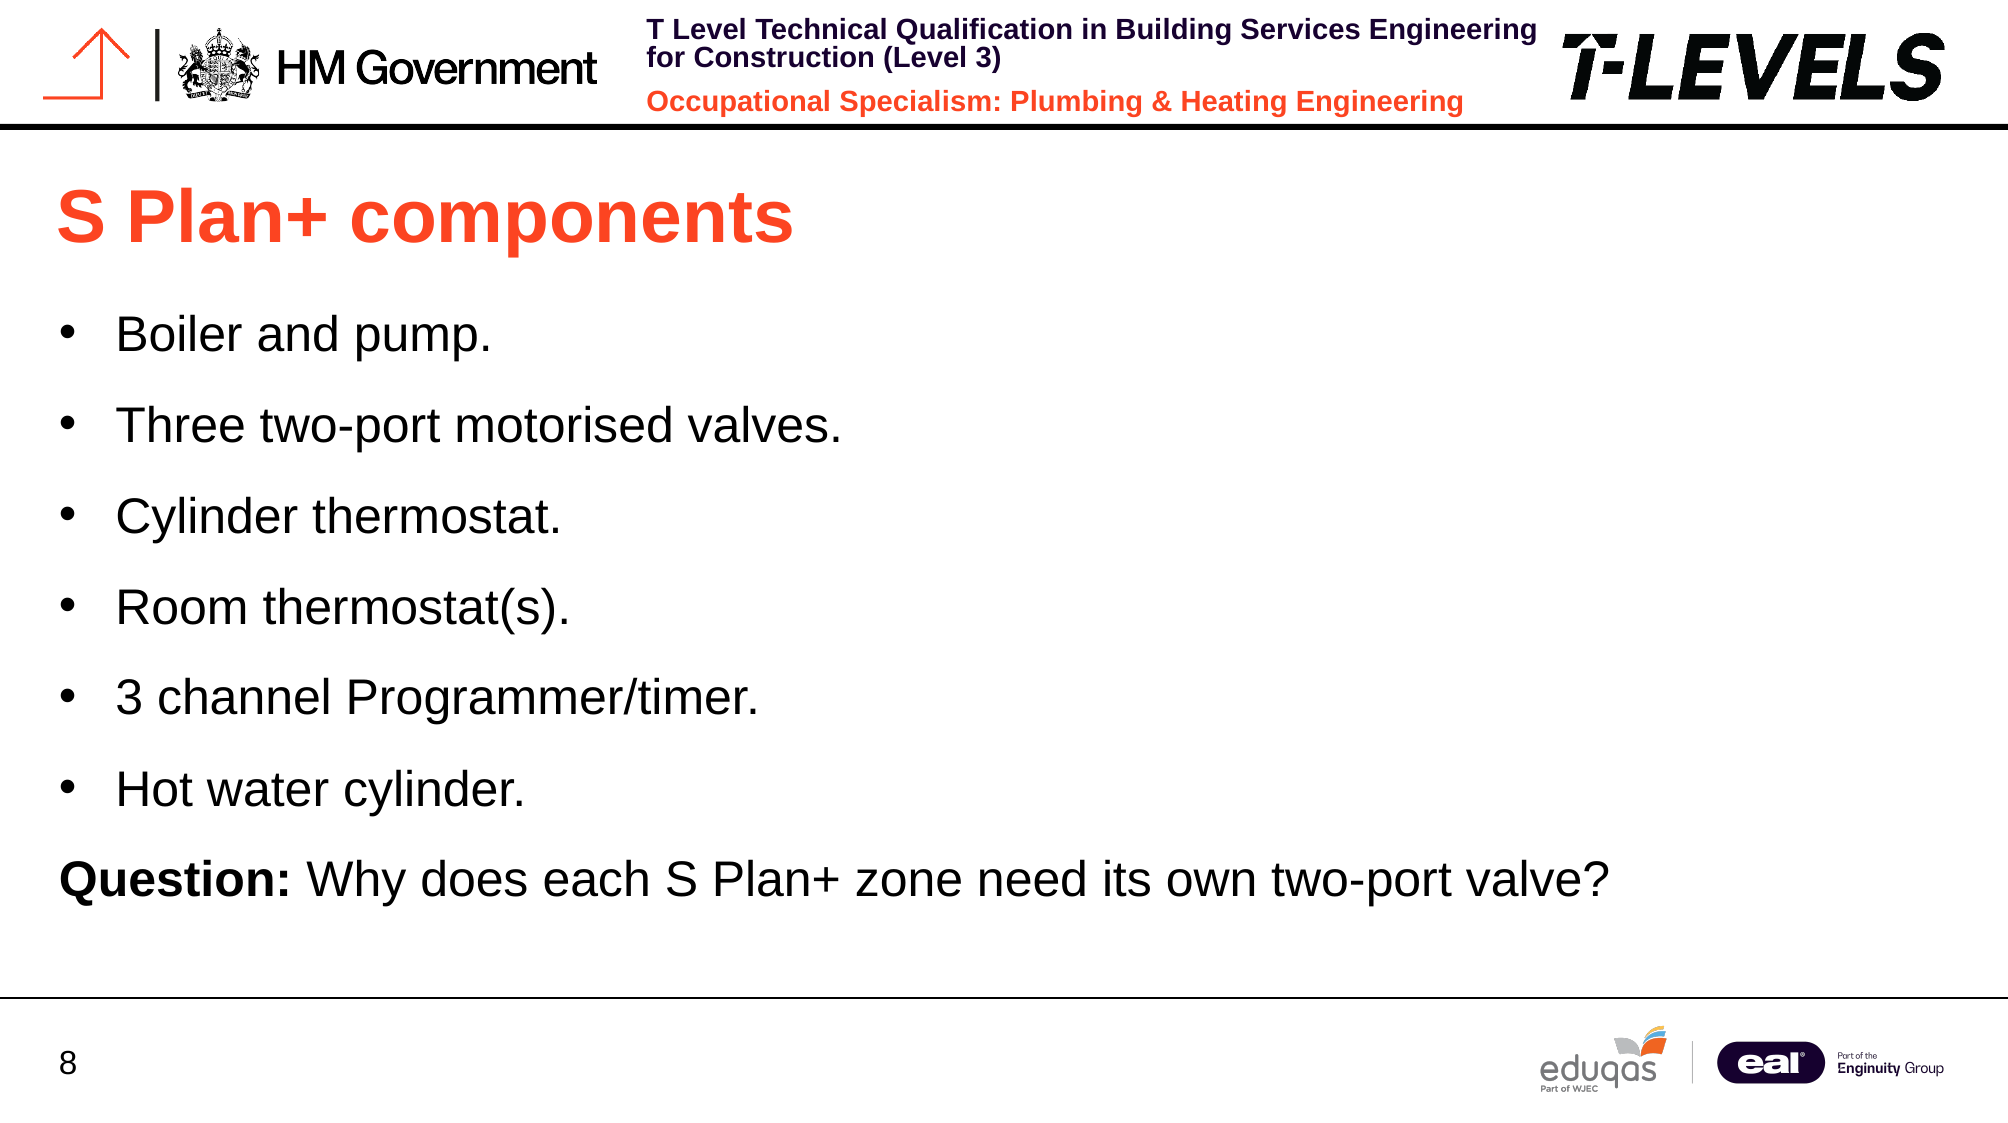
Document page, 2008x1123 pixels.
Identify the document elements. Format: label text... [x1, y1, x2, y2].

picture [1535, 1021, 1949, 1097]
list Boiler and pump. Three two-port motorised valves. Cylinder thermostat. Room thermostat(s). 3 channel Programmer/timer. Hot water cylinder. Question: Why does each S Plan+ zone need its own two-port valve? [59, 295, 1949, 975]
picture [1543, 25, 1964, 108]
picture [38, 27, 136, 100]
title S Plan+ components [41, 111, 1949, 314]
picture [155, 28, 597, 102]
